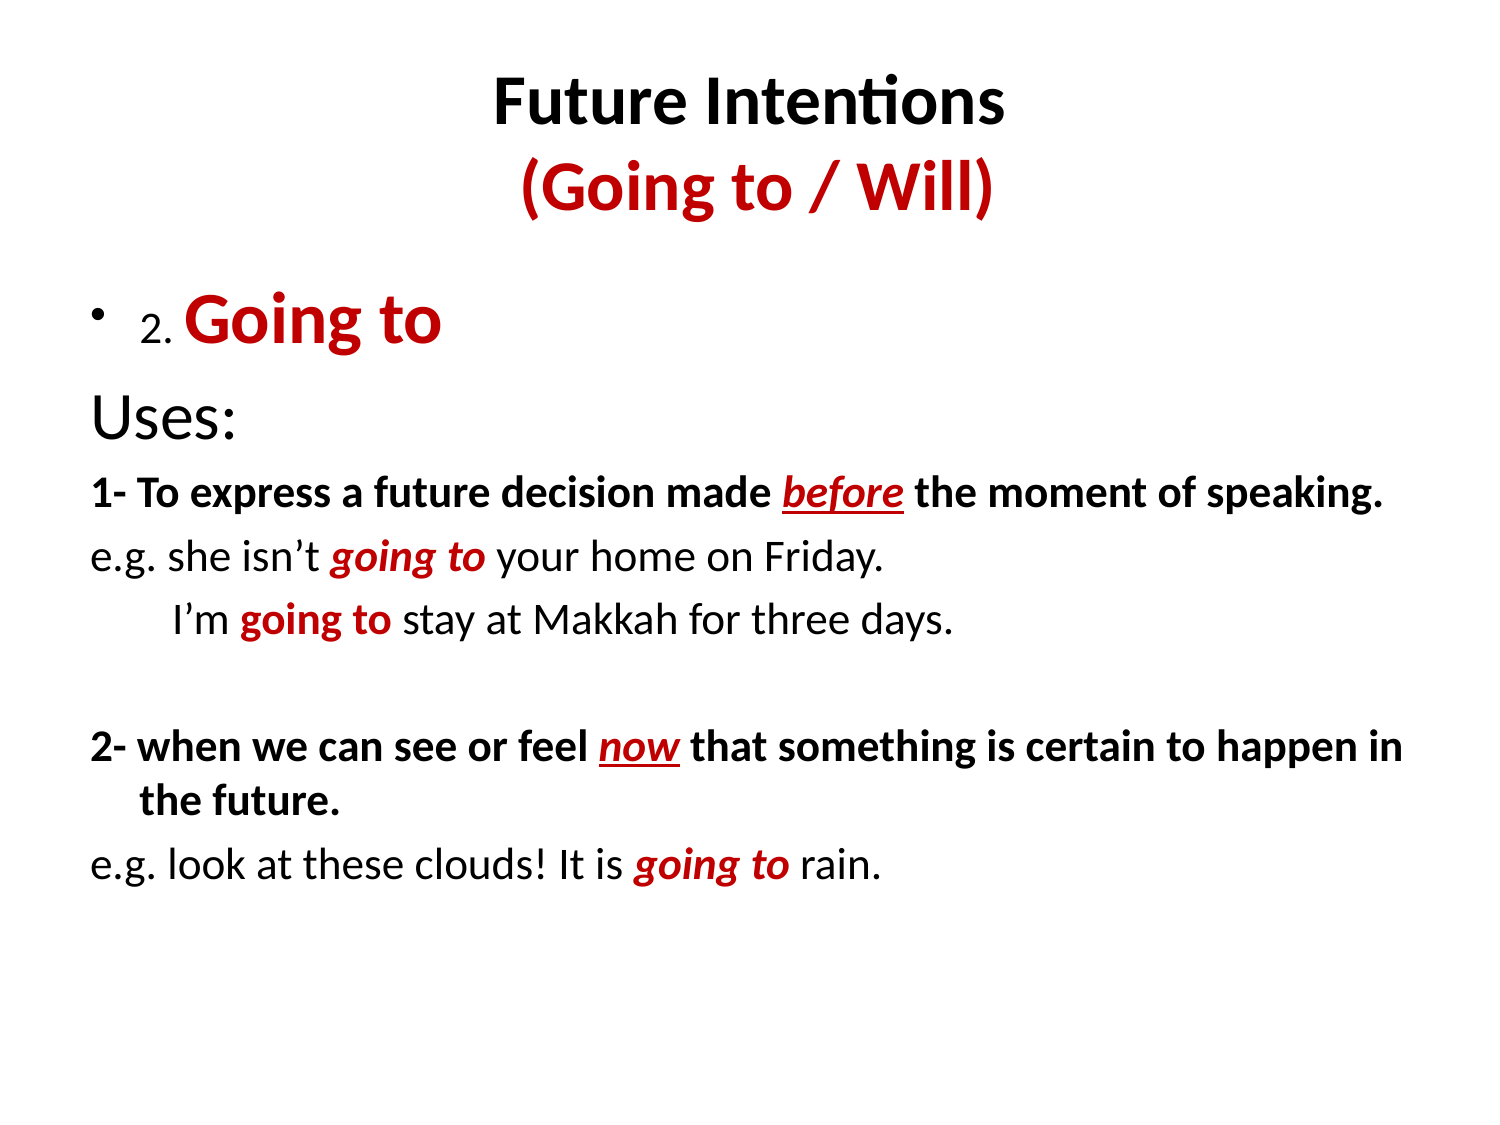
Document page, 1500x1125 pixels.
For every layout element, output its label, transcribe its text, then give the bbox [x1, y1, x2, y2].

title Future Intentions (Going to / Will) [75, 45, 1425, 233]
list 2. Going to Uses: 1- To express a future decision made before the moment of speaking. e.g. she isn’t going to your home on Friday. I’m going to stay at Makkah for three days. 2- when we can see or feel now that something is certain to happen in the future. e.g. look at these clouds! It is going to rain. [75, 262, 1425, 1005]
